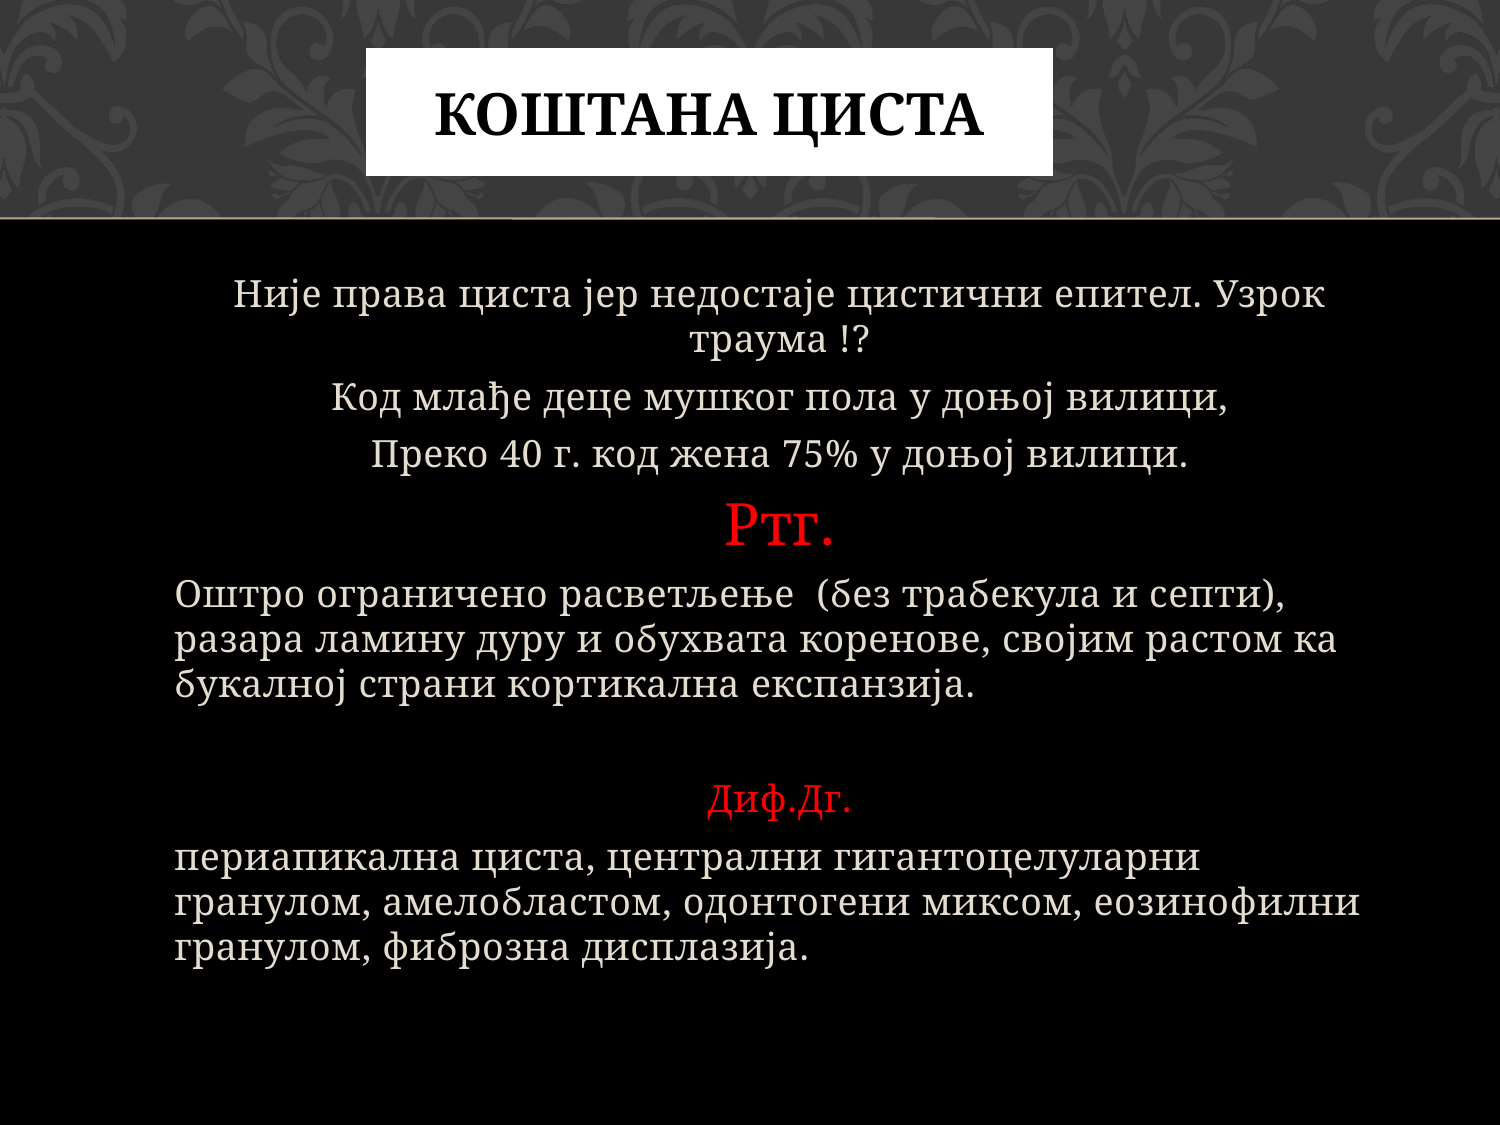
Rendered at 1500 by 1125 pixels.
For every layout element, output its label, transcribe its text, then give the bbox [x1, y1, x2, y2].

title Коштана циста [366, 48, 1053, 176]
list Није права циста јер недостаје цистични епител. Узрок траума !? Код млађе деце мушког пола у доњој вилици, Преко 40 г. код жена 75% у доњој вилици. Ртг. Оштро ограничено расветљење (без трабекула и септи), разара ламину дуру и обухвата коренове, својим растом ка букалној страни кортикална експанзија. Диф.Дг. периапикална циста, централни гигантоцелуларни гранулом, амелобластом, одонтогени миксом, еозинофилни гранулом, фиброзна дисплазија. [159, 262, 1400, 1005]
